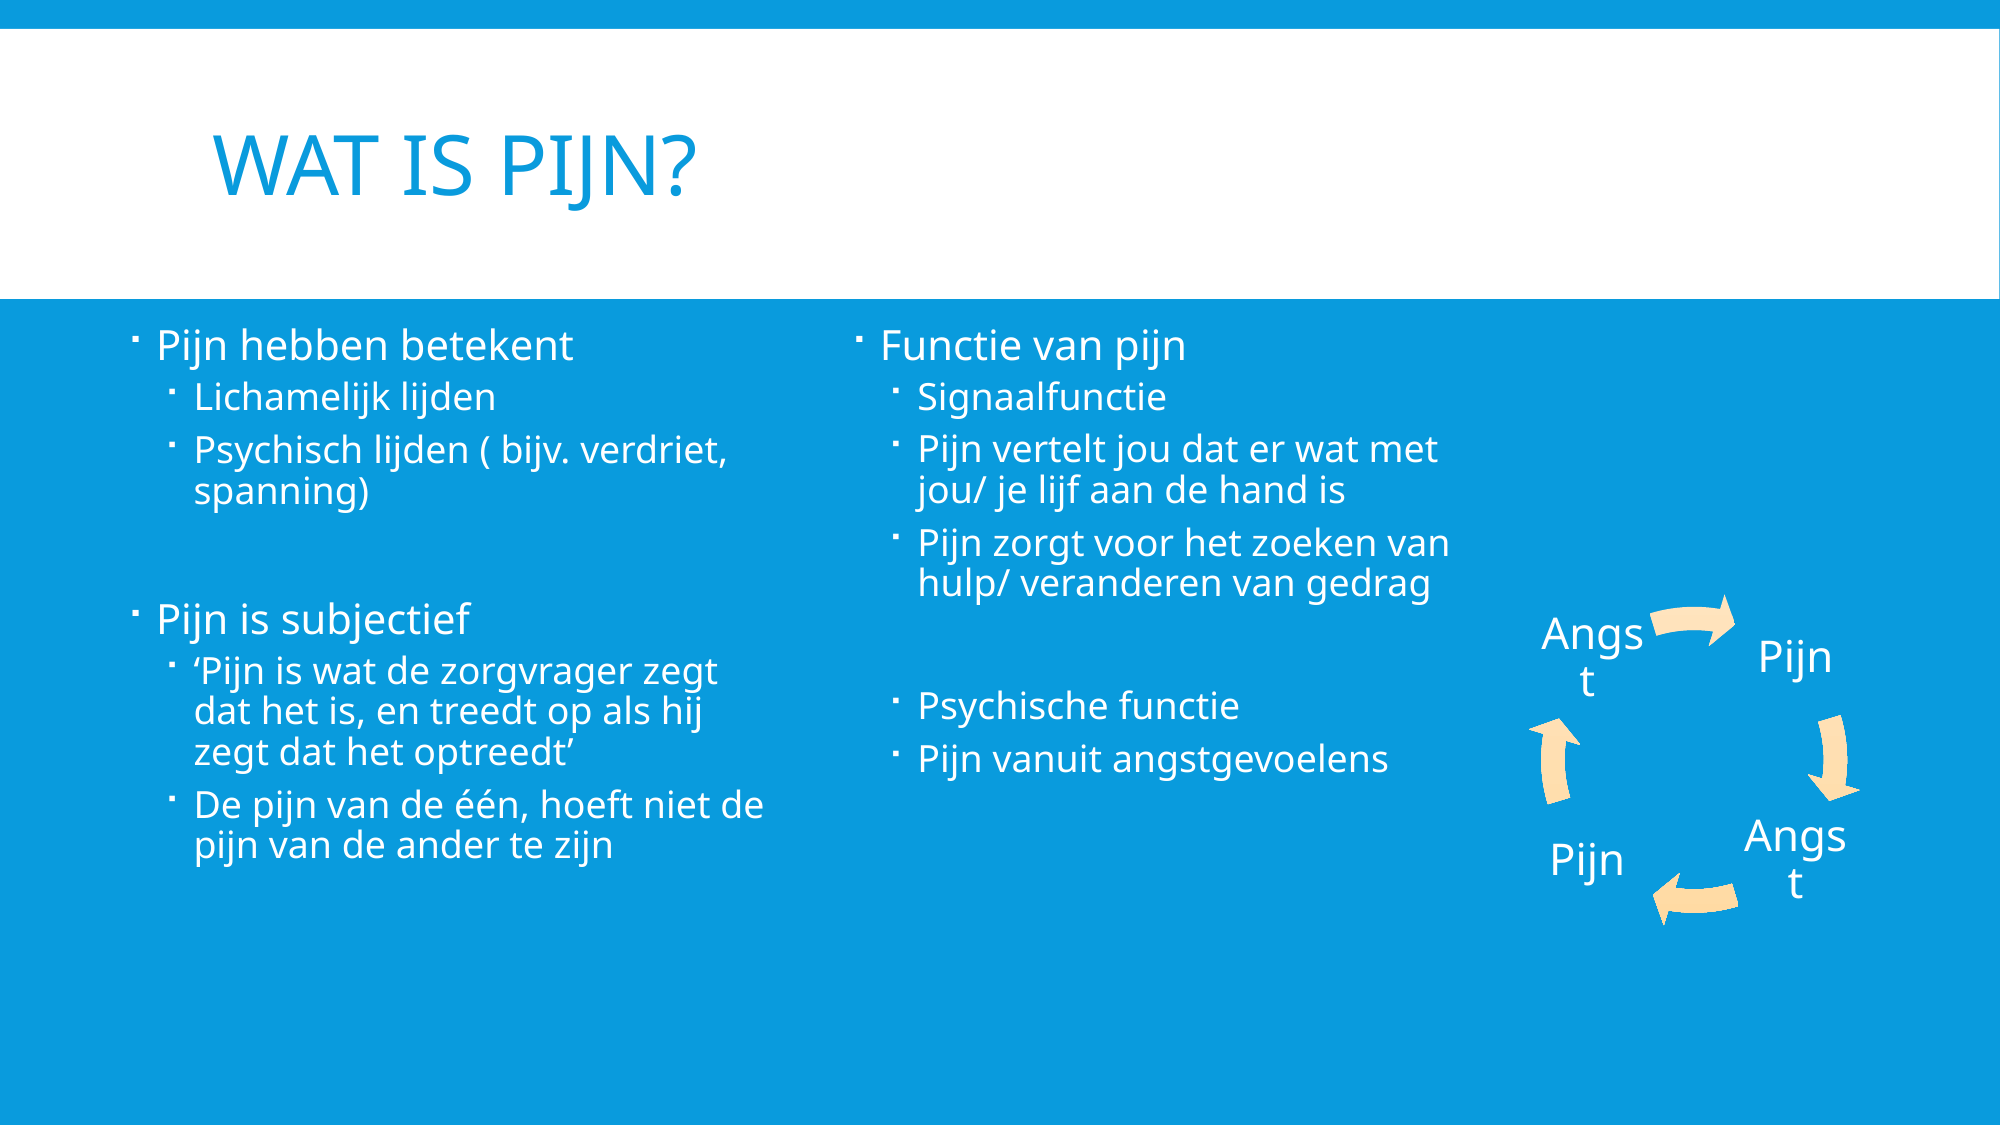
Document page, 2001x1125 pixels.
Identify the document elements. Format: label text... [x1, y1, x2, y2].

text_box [1520, 591, 1868, 929]
list Pijn hebben betekent Lichamelijk lijden Psychisch lijden ( bijv. verdriet, spanning) Pijn is subjectief ‘Pijn is wat de zorgvrager zegt dat het is, en treedt op als hij zegt dat het optreedt’ De pijn van de één, hoeft niet de pijn van de ander te zijn [111, 317, 798, 991]
title Wat is pijn? [197, 46, 1803, 295]
list Functie van pijn Signaalfunctie Pijn vertelt jou dat er wat met jou/ je lijf aan de hand is Pijn zorgt voor het zoeken van hulp/ veranderen van gedrag Psychische functie Pijn vanuit angstgevoelens [834, 316, 1522, 991]
